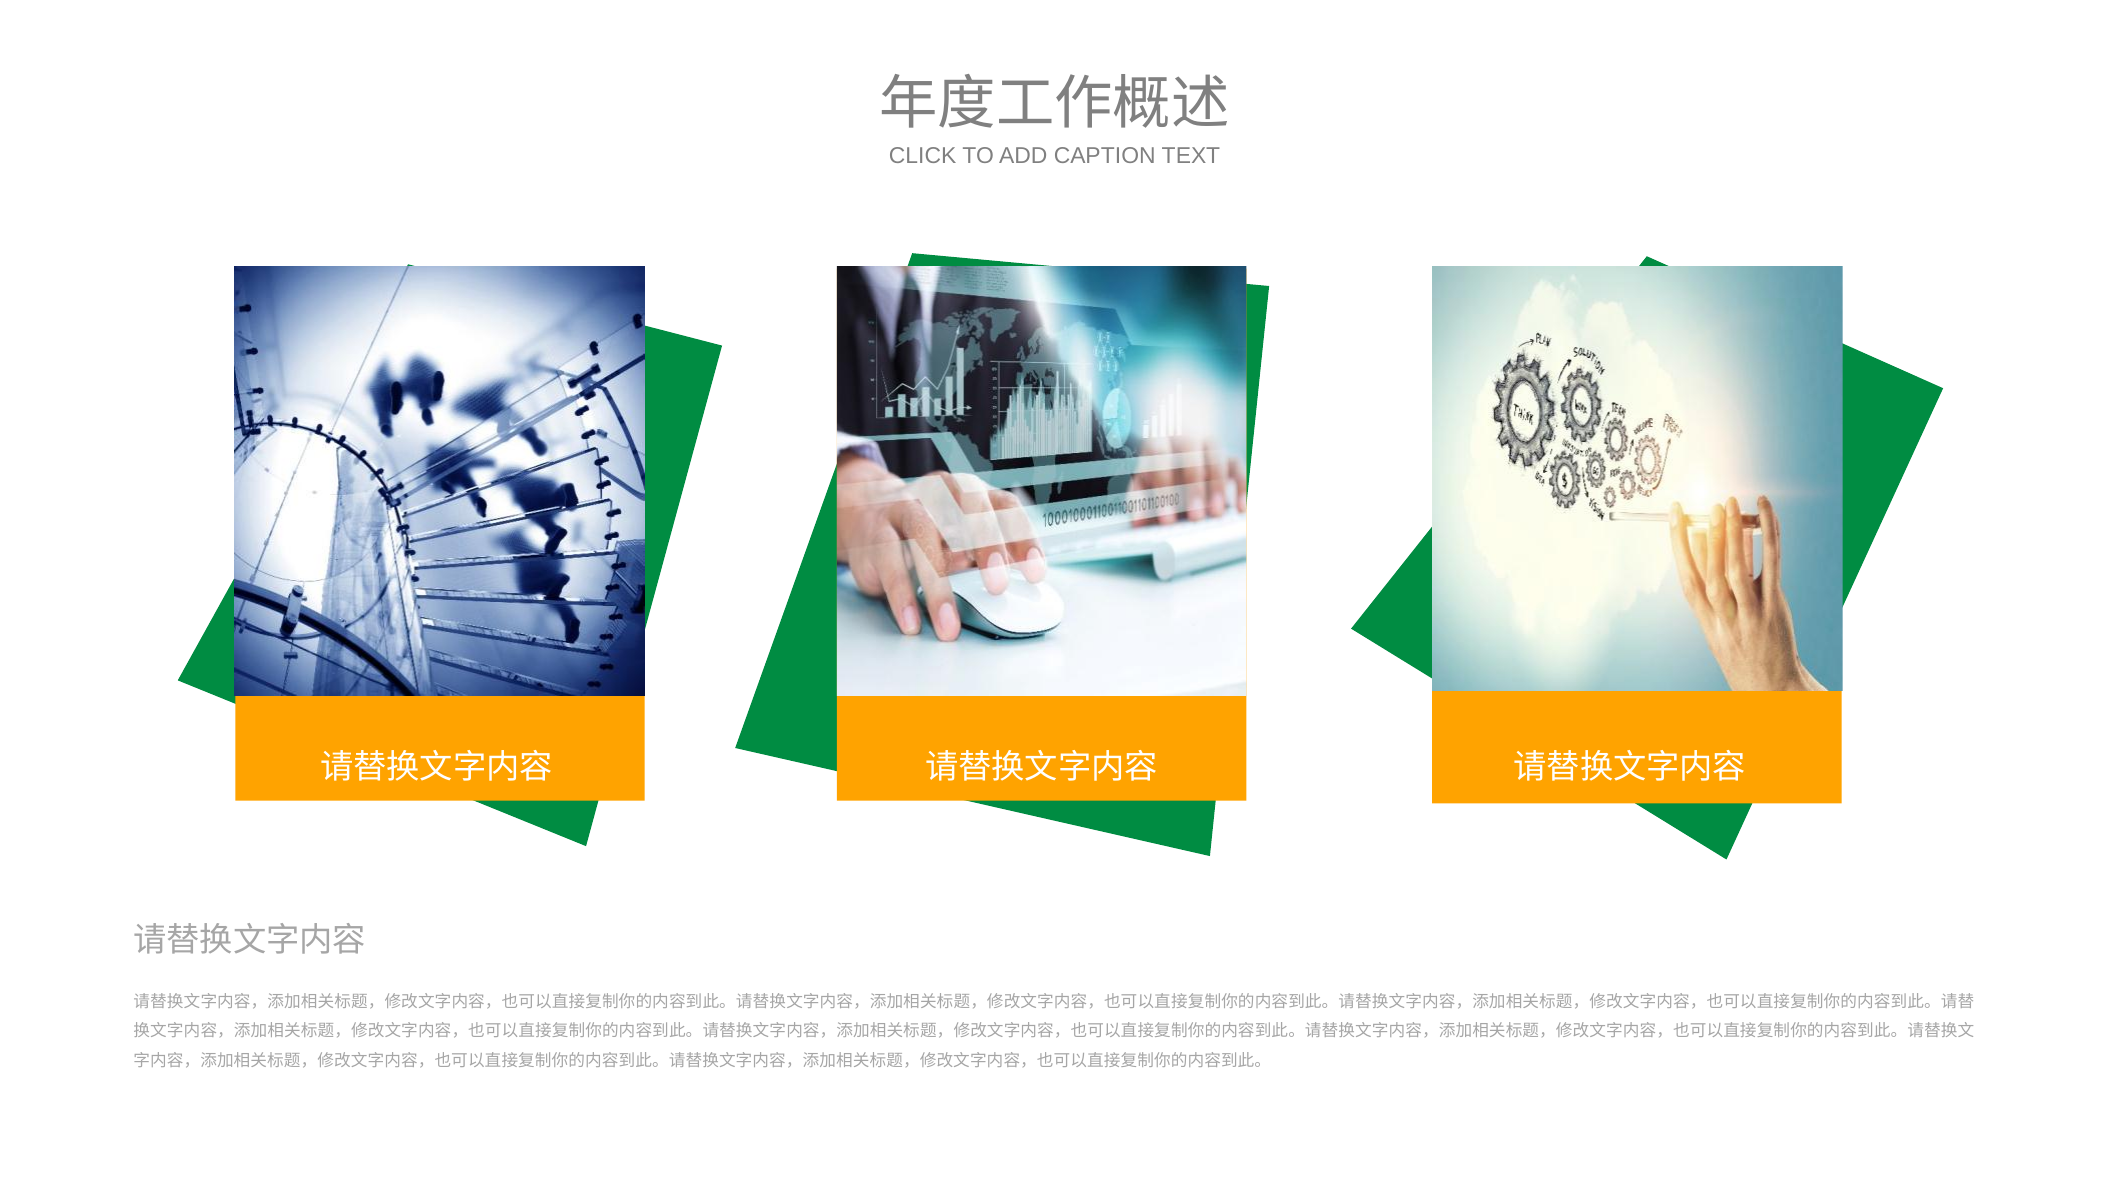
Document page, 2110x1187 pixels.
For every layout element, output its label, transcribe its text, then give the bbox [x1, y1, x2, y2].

text_box [1636, 804, 1752, 860]
text_box [735, 466, 836, 771]
text_box [836, 265, 1247, 697]
text_box [177, 580, 235, 704]
text_box 请替换文字内容 [1513, 725, 1747, 786]
text_box 年度工作概述 [865, 65, 1245, 136]
text_box [1351, 527, 1431, 678]
text_box [907, 253, 1041, 265]
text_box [133, 918, 1977, 1072]
text_box [646, 325, 723, 626]
text_box [474, 801, 599, 847]
text_box CLICK TO ADD CAPTION TEXT [865, 140, 1245, 168]
text_box [1432, 692, 1842, 804]
text_box [233, 265, 646, 697]
text_box 请替换文字内容 [320, 725, 554, 786]
text_box [235, 697, 645, 801]
text_box [968, 801, 1216, 857]
text_box [1247, 283, 1270, 500]
text_box [836, 697, 1247, 801]
text_box 请替换文字内容 [925, 725, 1159, 786]
text_box [1639, 256, 1667, 265]
text_box [1431, 265, 1844, 692]
text_box [1844, 344, 1944, 604]
